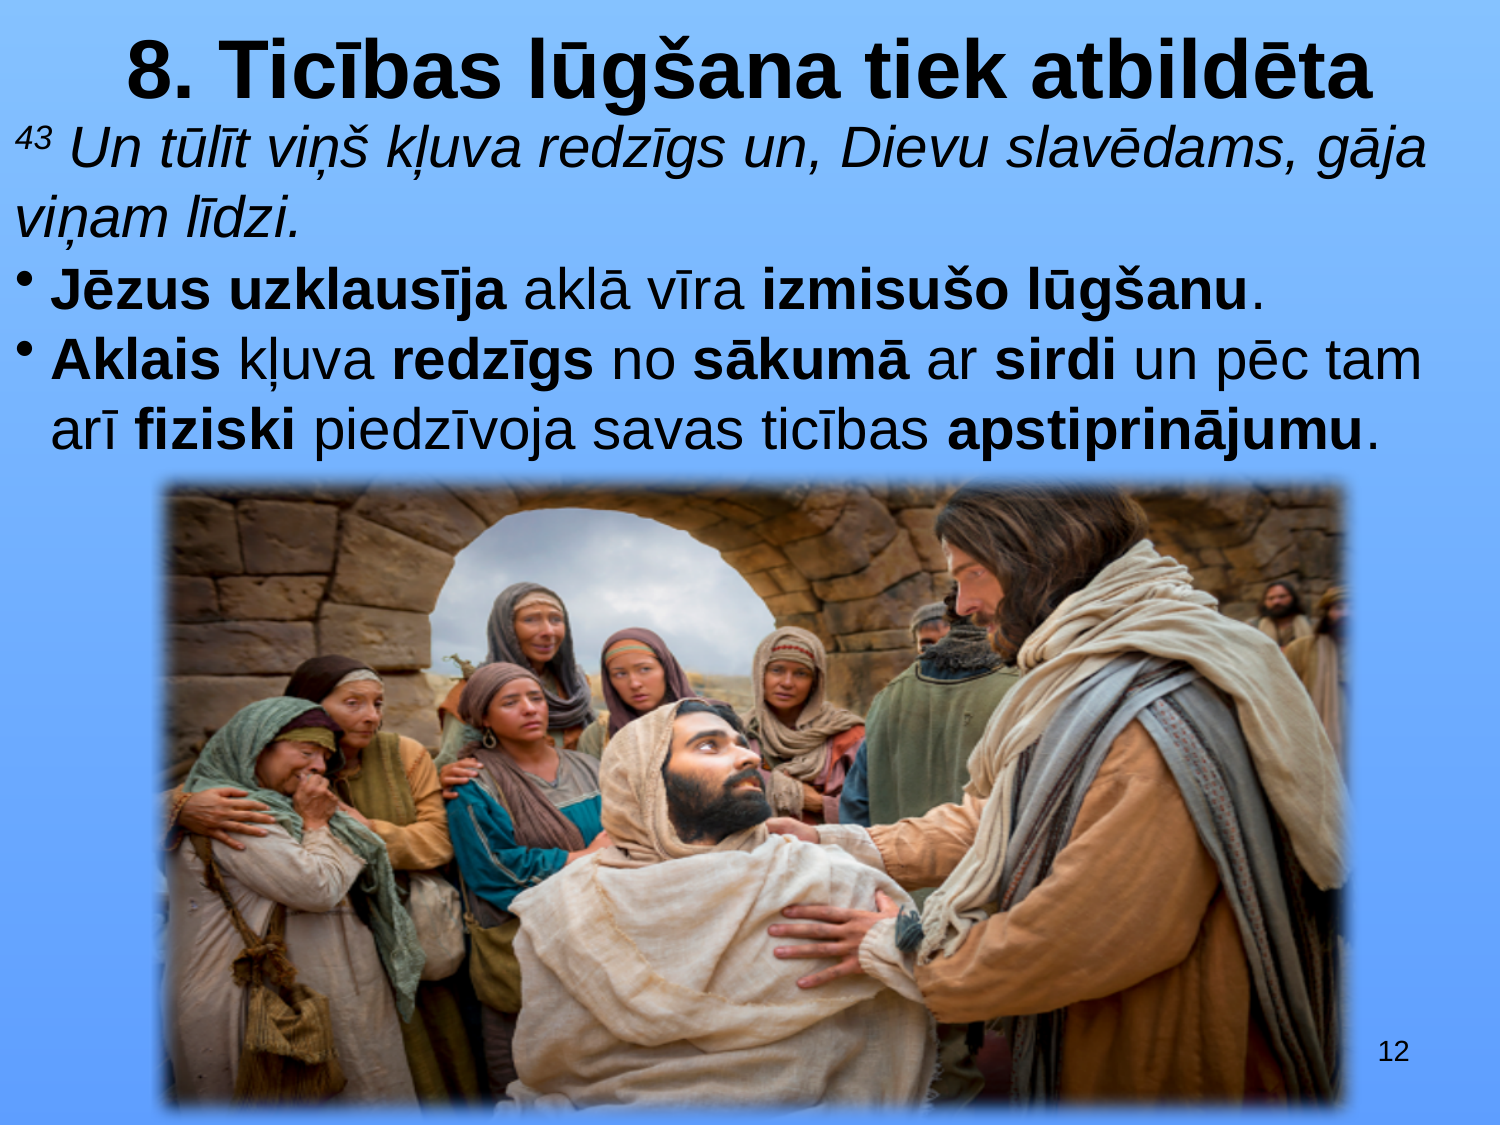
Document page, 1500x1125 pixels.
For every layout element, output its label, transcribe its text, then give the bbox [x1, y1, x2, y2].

text_box Jēzus uzklausīja aklā vīra izmisušo lūgšanu. Aklais kļuva redzīgs no sākumā ar sirdi un pēc tam arī fiziski piedzīvoja savas ticības apstiprinājumu. [0, 257, 1500, 539]
slide_number 12 [1366, 1024, 1426, 1103]
picture [147, 467, 1362, 1125]
text_box 43 Un tūlīt viņš kļuva redzīgs un, Dievu slavēdams, gāja viņam līdzi. [0, 101, 1500, 257]
title 8. Ticības lūgšana tiek atbildēta [0, 0, 1500, 101]
